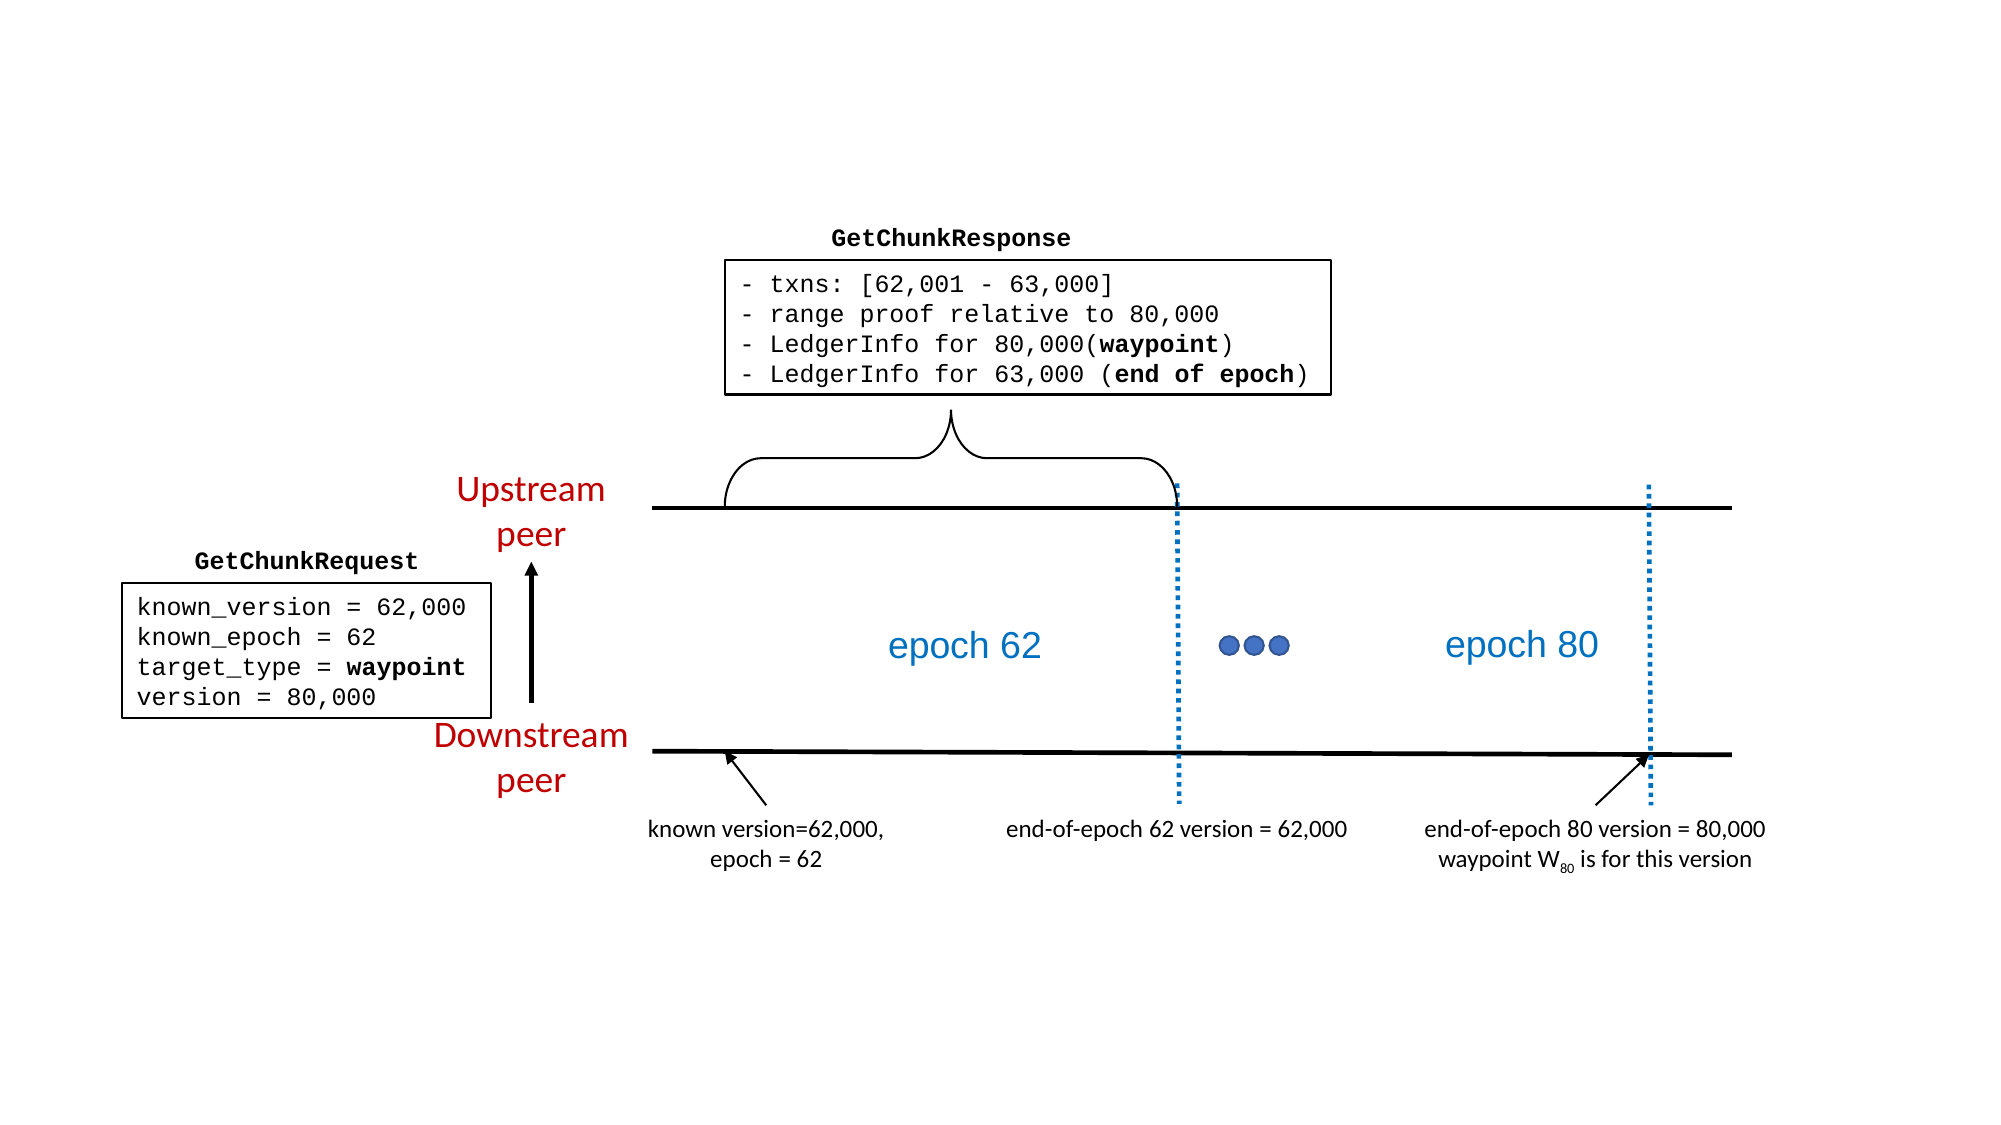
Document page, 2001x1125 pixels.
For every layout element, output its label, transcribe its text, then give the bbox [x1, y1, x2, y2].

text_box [652, 751, 724, 755]
text_box GetChunkRequest [179, 537, 435, 583]
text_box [1180, 751, 1648, 755]
text_box Downstream peer [418, 702, 644, 808]
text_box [1595, 754, 1649, 806]
text_box known version=62,000, epoch = 62 [633, 805, 900, 880]
text_box [1268, 635, 1290, 656]
text_box - txns: [62,001 - 63,000] - range proof relative to 80,000 - LedgerInfo for 80,000(waypoint) - LedgerInfo for 63,000 (end of epoch) [724, 260, 1331, 395]
text_box GetChunkResponse [816, 214, 1087, 259]
text_box end-of-epoch 80 version = 80,000 waypoint W80 is for this version [1394, 805, 1797, 884]
text_box epoch 62 [873, 613, 1057, 674]
text_box [1218, 635, 1240, 656]
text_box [724, 751, 767, 806]
text_box [1243, 635, 1265, 656]
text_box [767, 751, 1177, 755]
text_box epoch 80 [1430, 612, 1614, 672]
text_box known_version = 62,000 known_epoch = 62 target_type = waypoint version = 80,000 [121, 583, 491, 718]
text_box [724, 409, 1177, 507]
text_box Upstream peer [441, 456, 621, 562]
text_box end-of-epoch 62 version = 62,000 [991, 805, 1364, 850]
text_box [1651, 751, 1733, 755]
